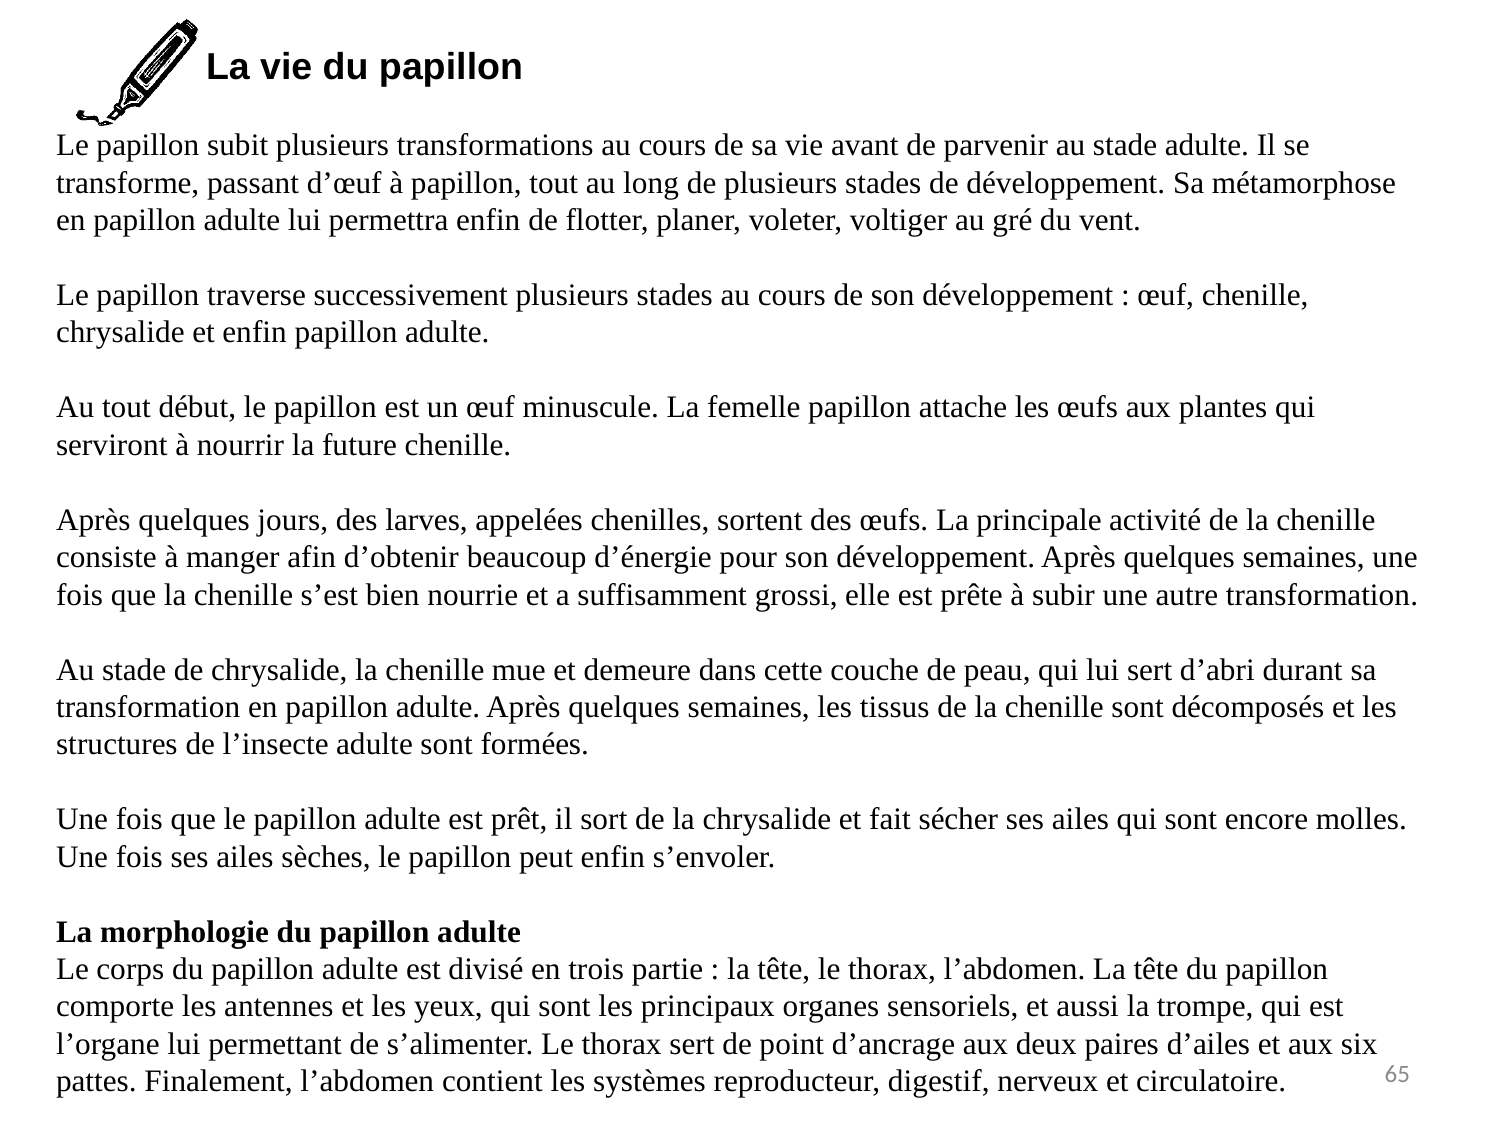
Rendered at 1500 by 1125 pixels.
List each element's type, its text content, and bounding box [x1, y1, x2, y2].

picture [76, 18, 198, 126]
text_box La vie du papillon Le papillon subit plusieurs transformations au cours de sa vie avant de parvenir au stade adulte. Il se transforme, passant d’œuf à papillon, tout au long de plusieurs stades de développement. Sa métamorphose en papillon adulte lui permettra enfin de flotter, planer, voleter, voltiger au gré du vent. Le papillon traverse successivement plusieurs stades au cours de son développement : œuf, chenille, chrysalide et enfin papillon adulte. Au tout début, le papillon est un œuf minuscule. La femelle papillon attache les œufs aux plantes qui serviront à nourrir la future chenille. Après quelques jours, des larves, appelées chenilles, sortent des œufs. La principale activité de la chenille consiste à manger afin d’obtenir beaucoup d’énergie pour son développement. Après quelques semaines, une fois que la chenille s’est bien nourrie et a suffisamment grossi, elle est prête à subir une autre transformation. Au stade de chrysalide, la chenille mue et demeure dans cette couche de peau, qui lui sert d’abri durant sa transformation en papillon adulte. Après quelques semaines, les tissus de la chenille sont décomposés et les structures de l’insecte adulte sont formées. Une fois que le papillon adulte est prêt, il sort de la chrysalide et fait sécher ses ailes qui sont encore molles. Une fois ses ailes sèches, le papillon peut enfin s’envoler. La morphologie du papillon adulte Le corps du papillon adulte est divisé en trois partie : la tête, le thorax, l’abdomen. La tête du papillon comporte les antennes et les yeux, qui sont les principaux organes sensoriels, et aussi la trompe, qui est l’organe lui permettant de s’alimenter. Le thorax sert de point d’ancrage aux deux paires d’ailes et aux six pattes. Finalement, l’abdomen contient les systèmes reproducteur, digestif, nerveux et circulatoire. [41, 34, 1447, 1106]
